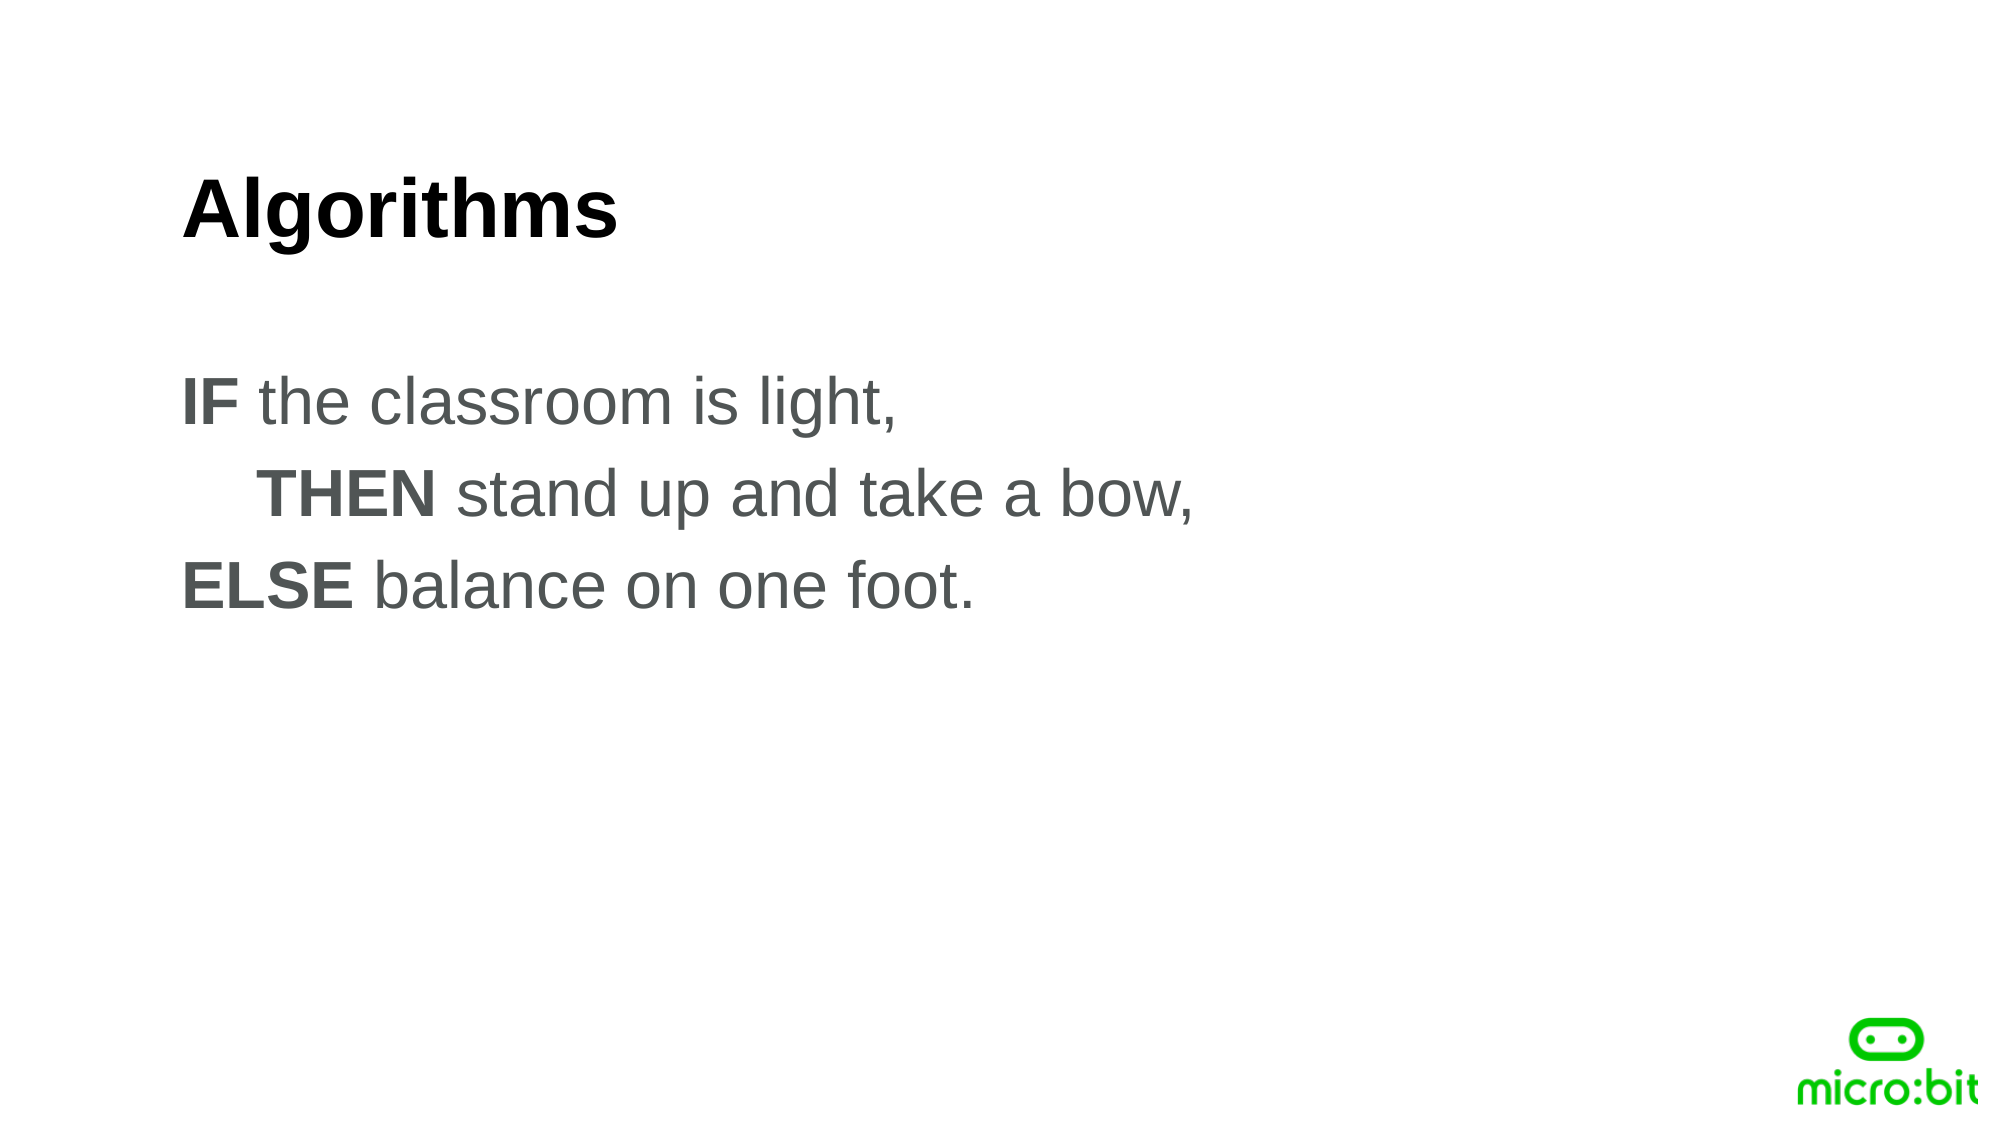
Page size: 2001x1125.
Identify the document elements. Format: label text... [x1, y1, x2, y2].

picture [1797, 1017, 1978, 1106]
text_box Algorithms IF the classroom is light, THEN stand up and take a bow, ELSE balance on one foot. [166, 60, 1918, 884]
